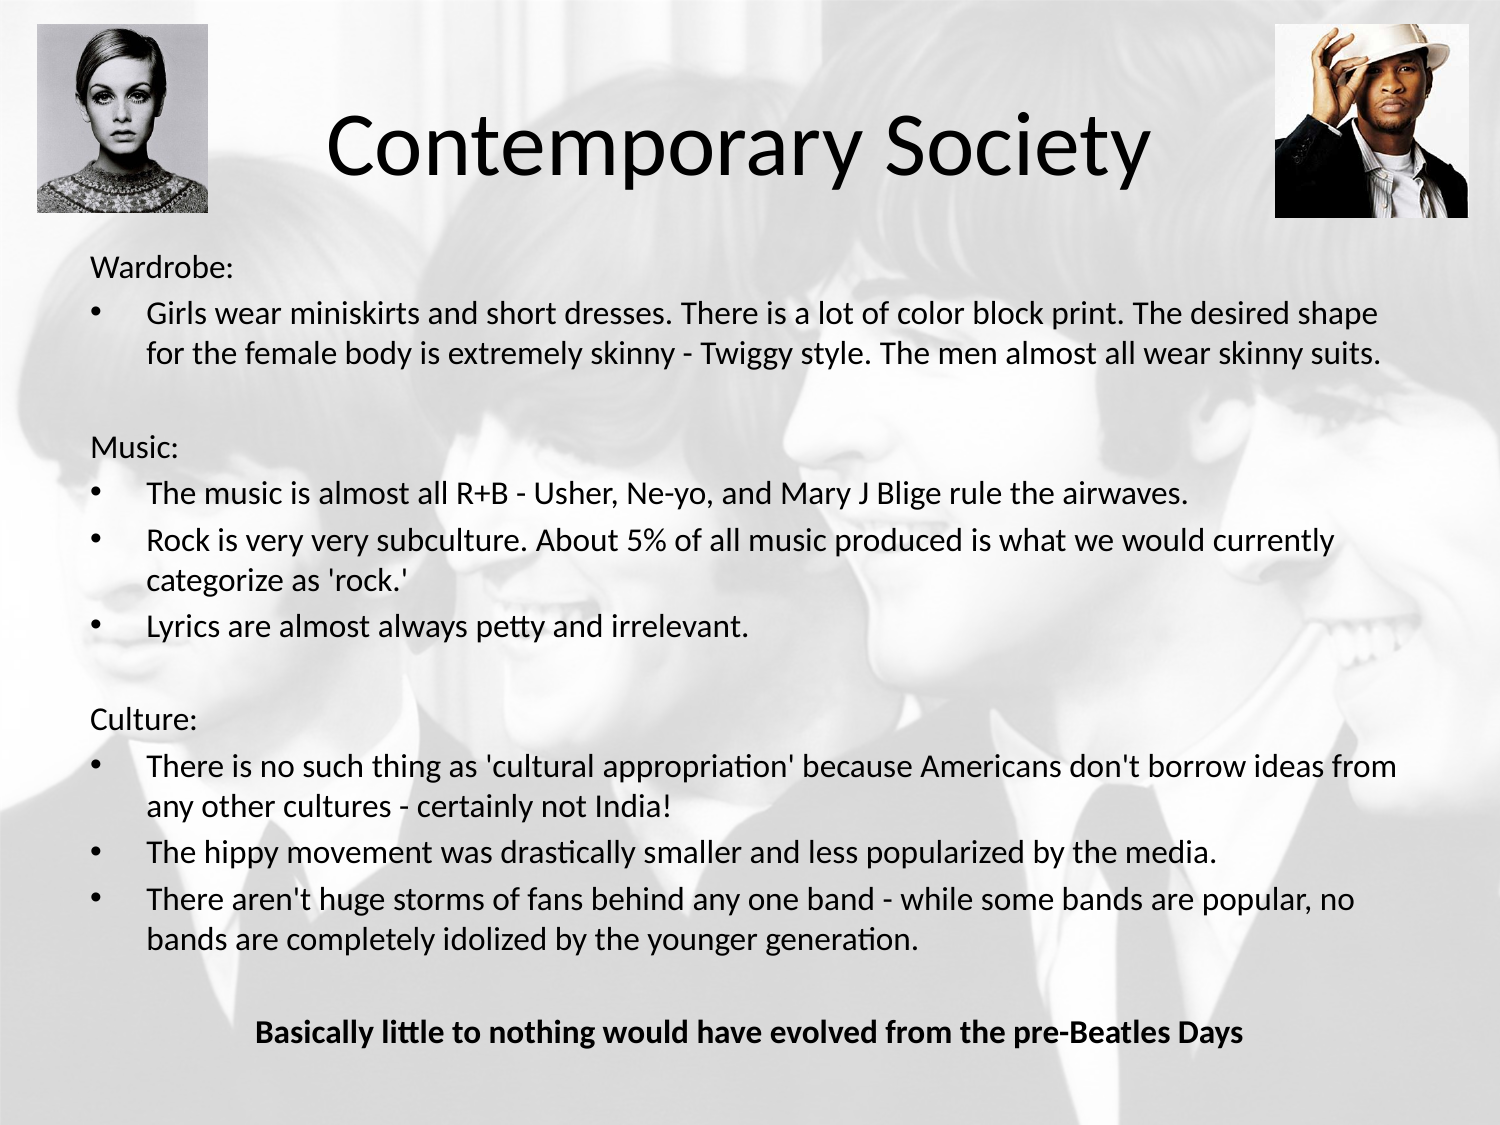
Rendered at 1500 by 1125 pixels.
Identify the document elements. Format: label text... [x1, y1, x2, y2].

picture [37, 24, 209, 213]
title Contemporary Society [75, 45, 1425, 233]
list Wardrobe: Girls wear miniskirts and short dresses. There is a lot of color block print. The desired shape for the female body is extremely skinny - Twiggy style. The men almost all wear skinny suits. Music: The music is almost all R+B - Usher, Ne-yo, and Mary J Blige rule the airwaves. Rock is very very subculture. About 5% of all music produced is what we would currently categorize as 'rock.' Lyrics are almost always petty and irrelevant. Culture: There is no such thing as 'cultural appropriation' because Americans don't borrow ideas from any other cultures - certainly not India! The hippy movement was drastically smaller and less popularized by the media. There aren't huge storms of fans behind any one band - while some bands are popular, no bands are completely idolized by the younger generation. Basically little to nothing would have evolved from the pre-Beatles Days [75, 237, 1425, 980]
picture [1274, 24, 1469, 218]
